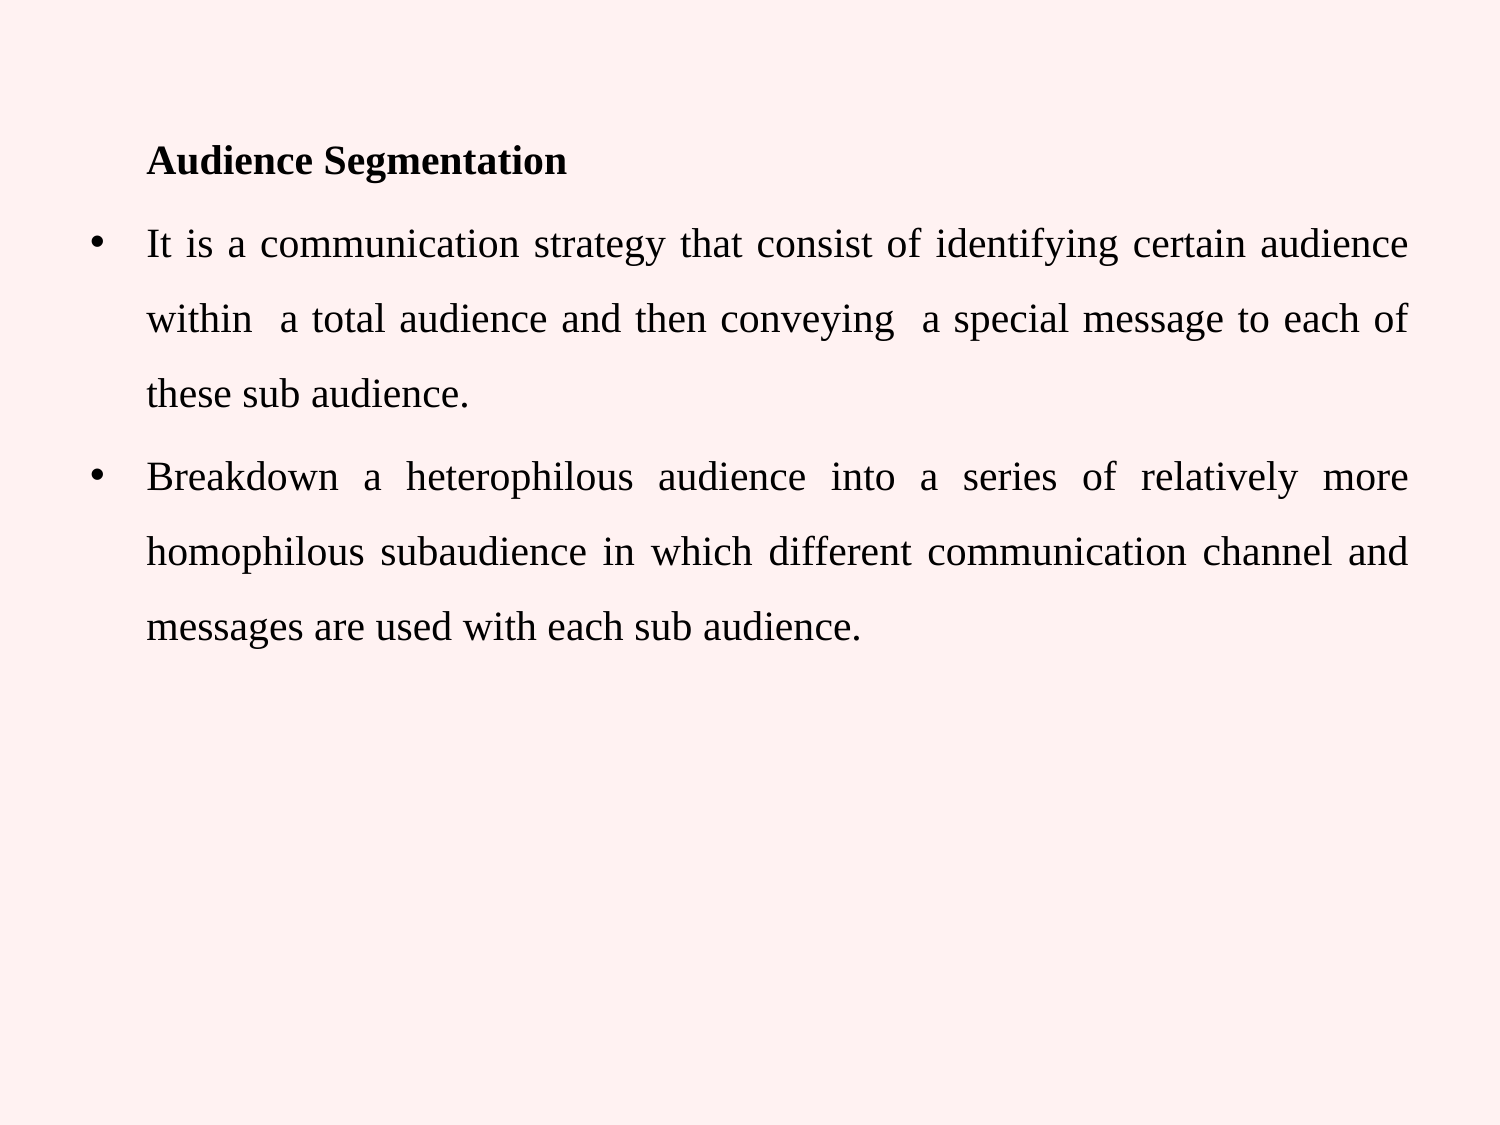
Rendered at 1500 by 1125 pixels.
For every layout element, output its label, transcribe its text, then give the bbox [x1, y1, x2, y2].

text_box Audience Segmentation It is a communication strategy that consist of identifying certain audience within a total audience and then conveying a special message to each of these sub audience. Breakdown a heterophilous audience into a series of relatively more homophilous subaudience in which different communication channel and messages are used with each sub audience. [74, 99, 1425, 888]
